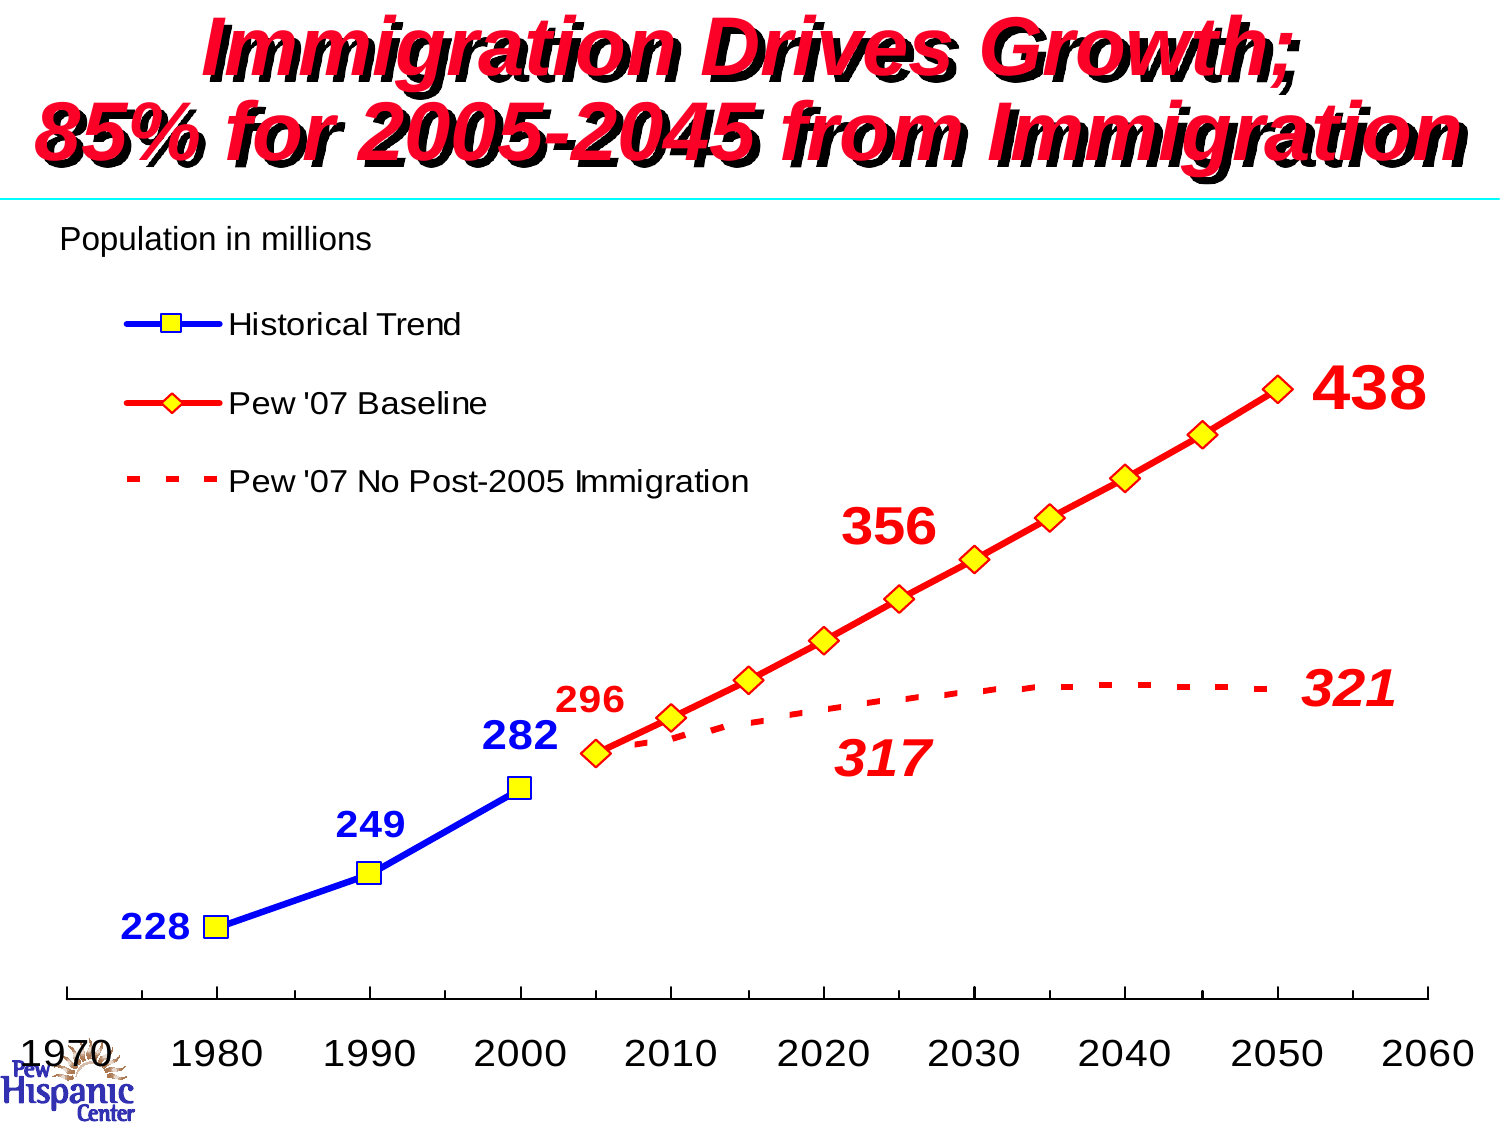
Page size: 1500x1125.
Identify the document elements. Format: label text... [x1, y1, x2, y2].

title Immigration Drives Growth; 85% for 2005-2045 from Immigration [0, 0, 1500, 161]
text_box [0, 161, 1500, 1124]
